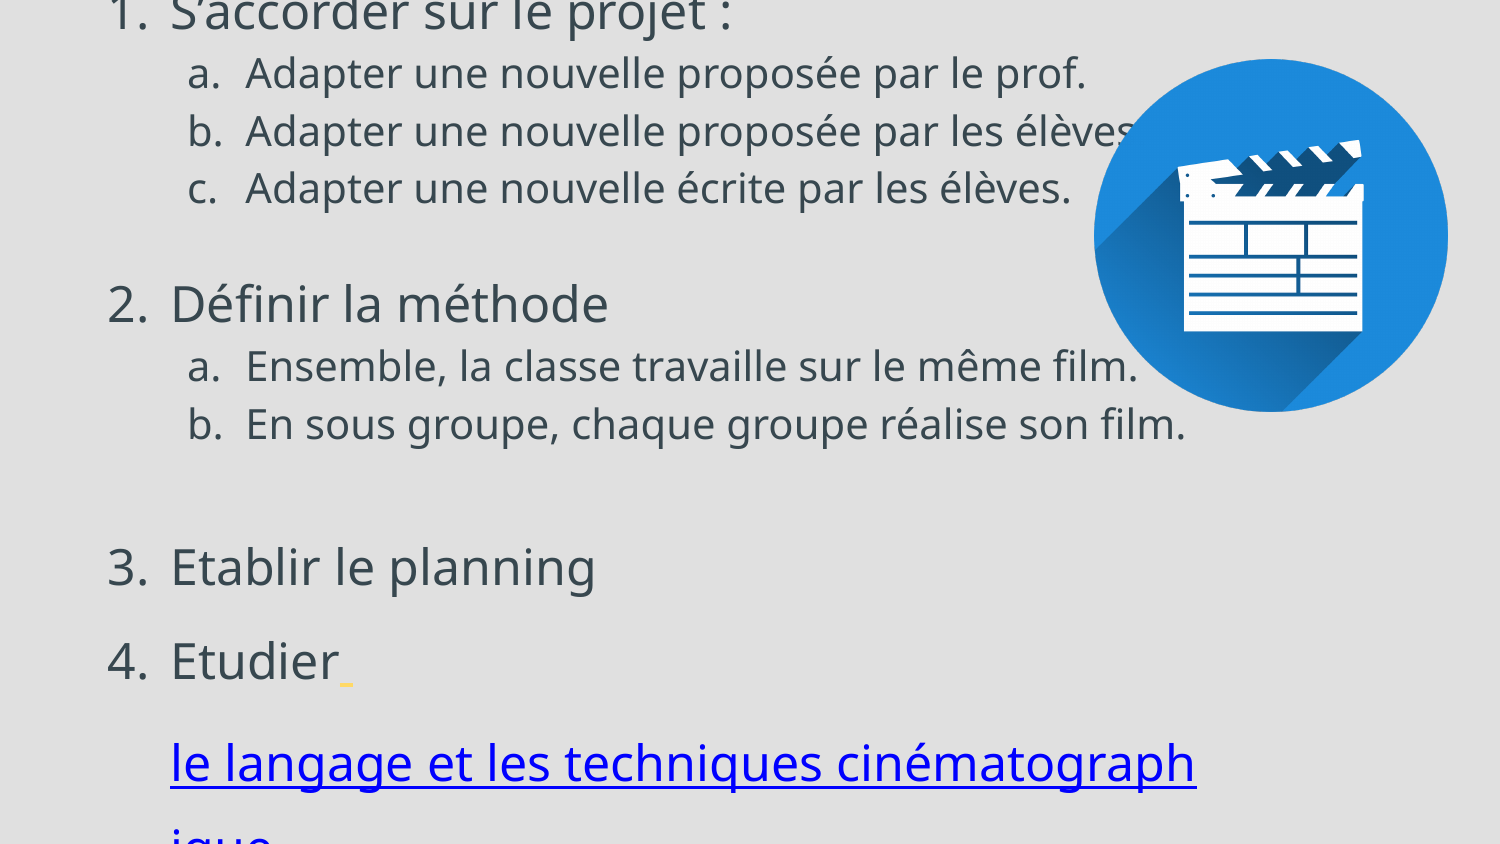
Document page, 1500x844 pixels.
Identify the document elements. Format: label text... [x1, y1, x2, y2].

picture [1094, 58, 1448, 413]
title S’accorder sur le projet : Adapter une nouvelle proposée par le prof. Adapter une nouvelle proposée par les élèves. Adapter une nouvelle écrite par les élèves. Définir la méthode Ensemble, la classe travaille sur le même film. En sous groupe, chaque groupe réalise son film. Etablir le planning Etudier le langage et les techniques cinématographiques [80, 59, 1215, 802]
